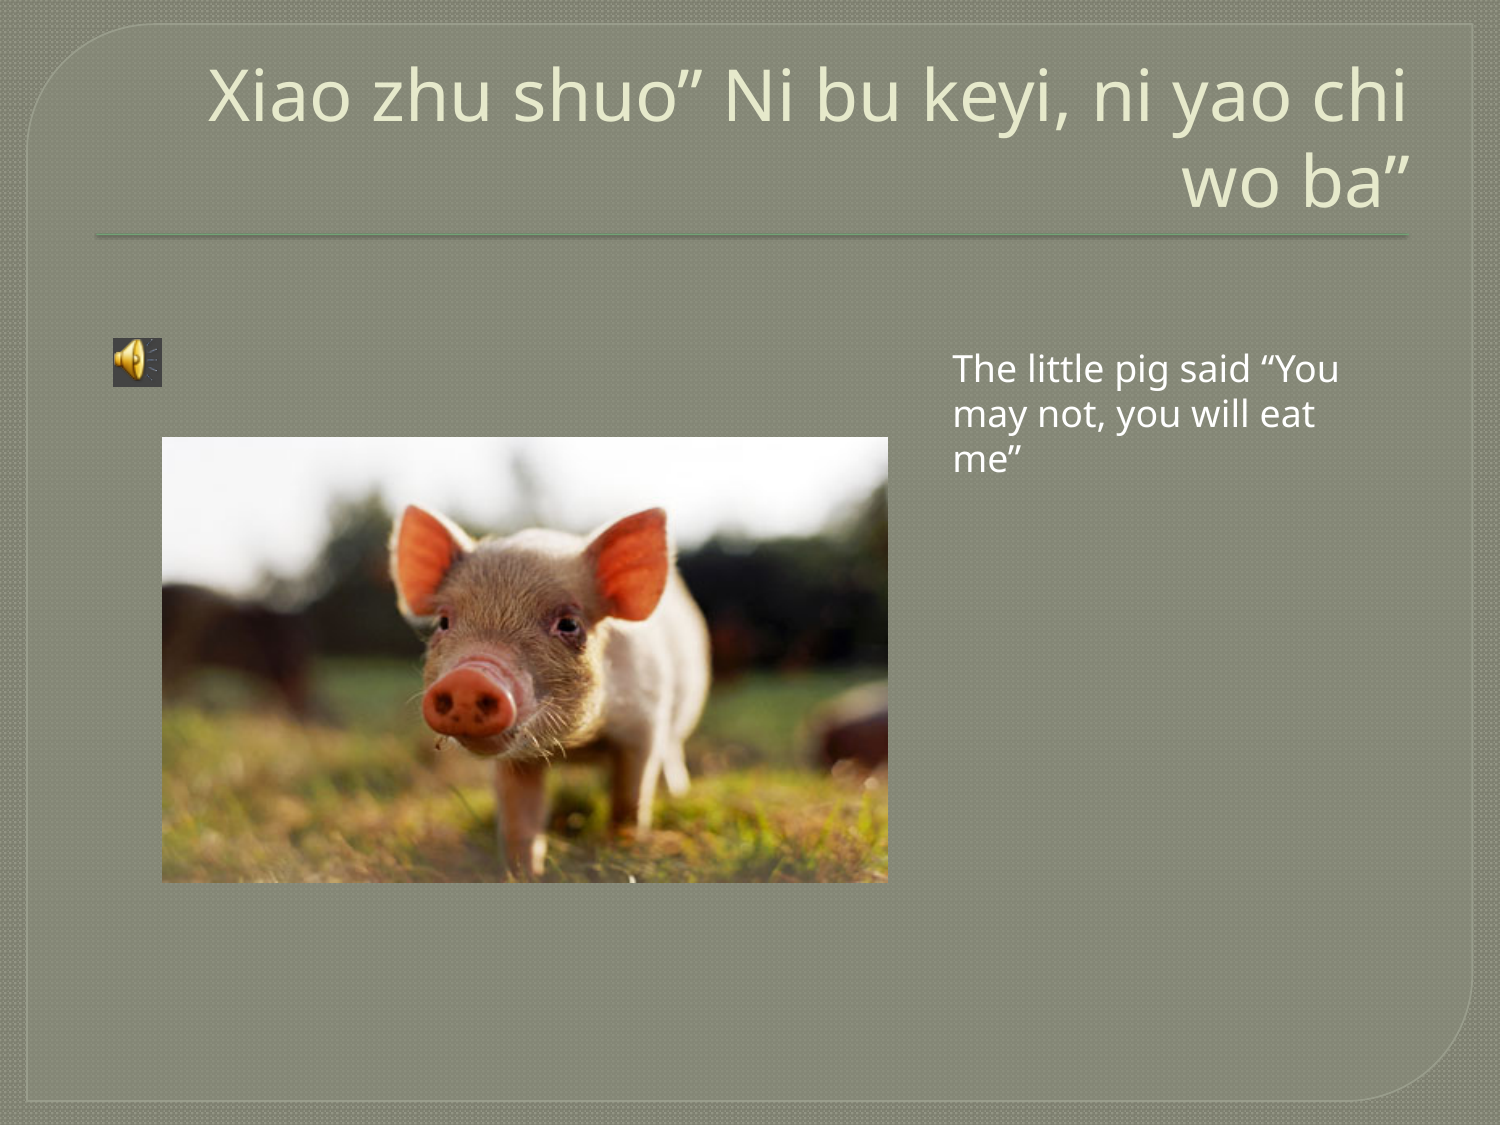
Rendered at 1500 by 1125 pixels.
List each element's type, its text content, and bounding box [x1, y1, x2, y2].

title Xiao zhu shuo” Ni bu keyi, ni yao chi wo ba” [75, 41, 1425, 230]
picture [112, 337, 163, 388]
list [162, 437, 888, 883]
text_box The little pig said “You may not, you will eat me” [937, 337, 1388, 488]
